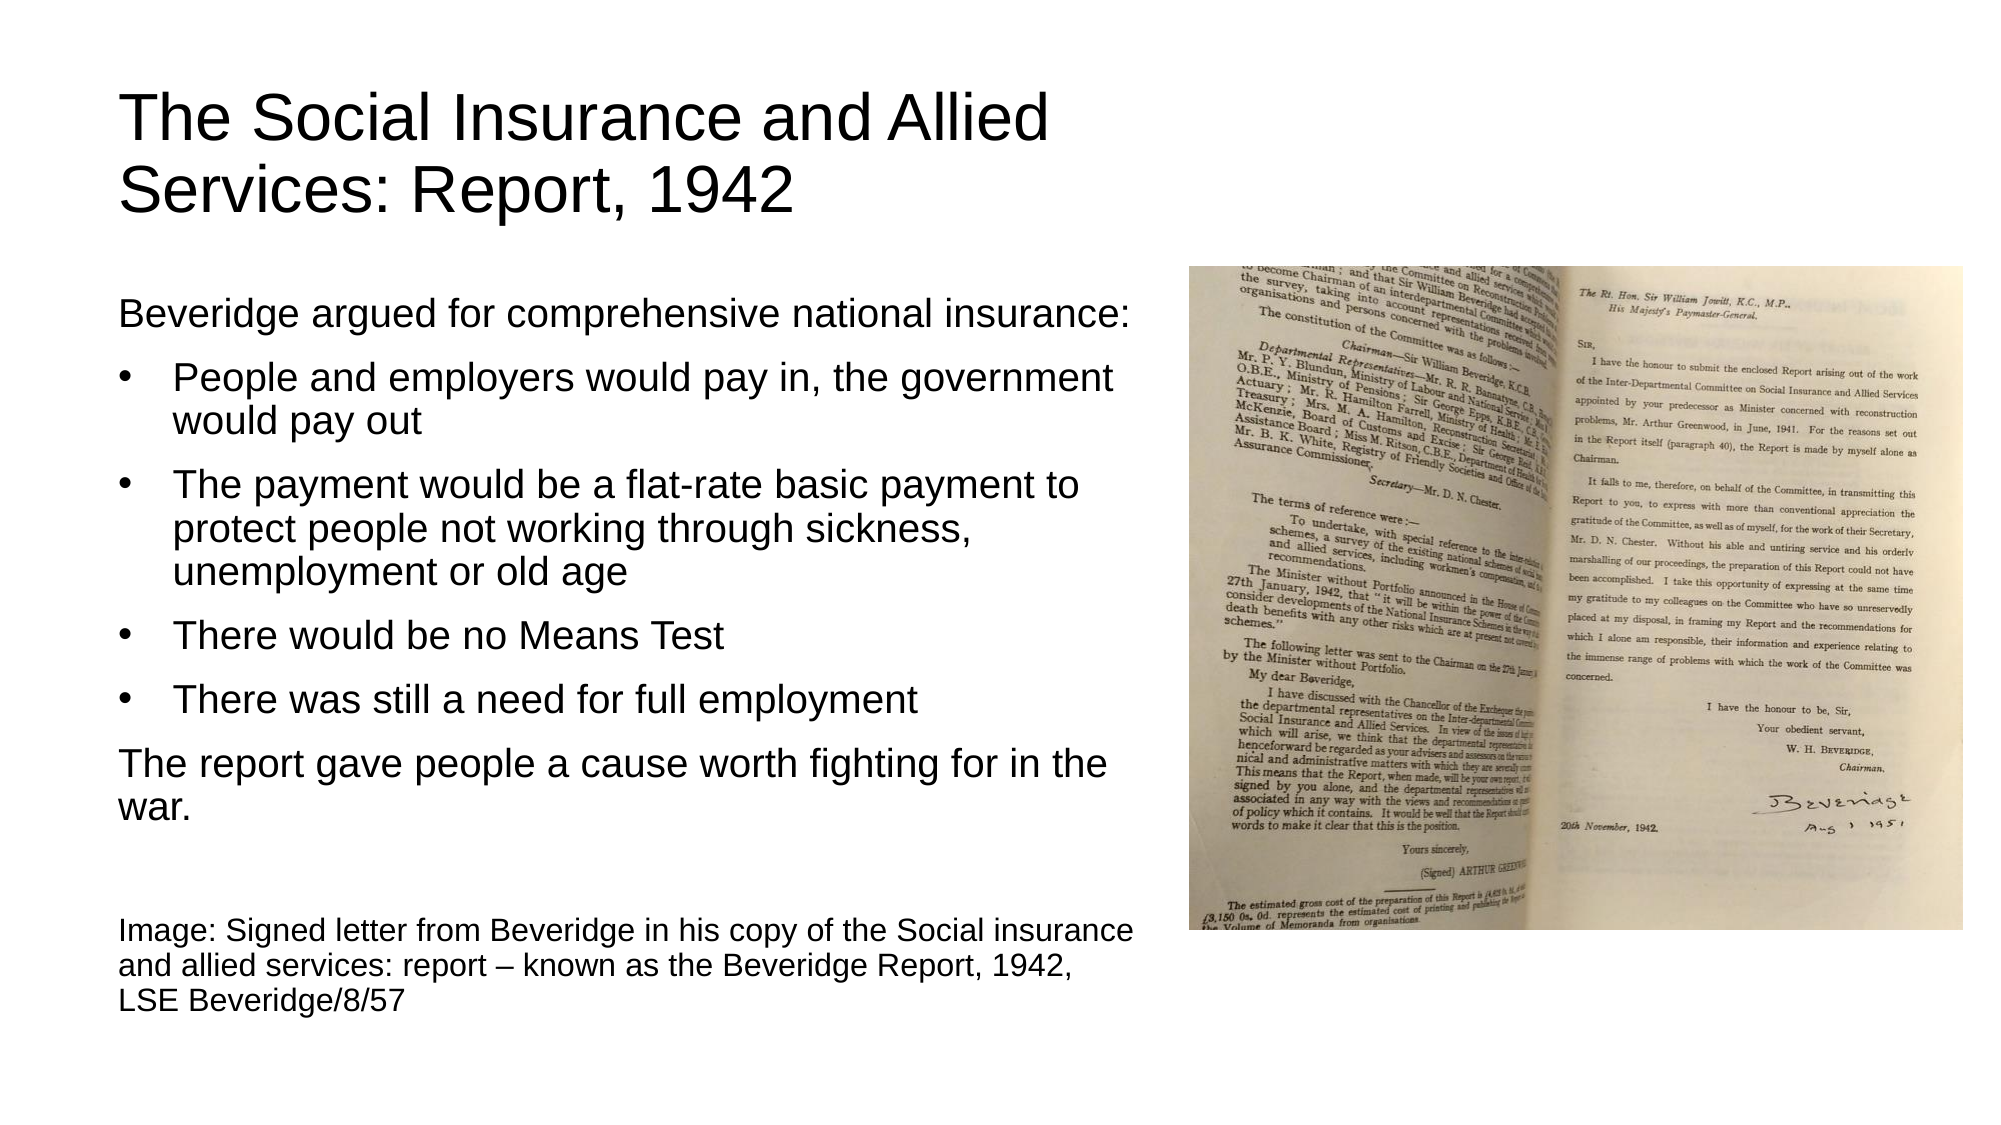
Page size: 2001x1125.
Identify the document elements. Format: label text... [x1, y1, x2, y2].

list Beveridge argued for comprehensive national insurance: People and employers would pay in, the government would pay out The payment would be a flat-rate basic payment to protect people not working through sickness, unemployment or old age There would be no Means Test There was still a need for full employment The report gave people a cause worth fighting for in the war. Image: Signed letter from Beveridge in his copy of the Social insurance and allied services: report – known as the Beveridge Report, 1942, LSE Beveridge/8/57 [103, 284, 1155, 1076]
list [1189, 266, 1963, 931]
title The Social Insurance and Allied Services: Report, 1942 [103, 52, 1155, 235]
